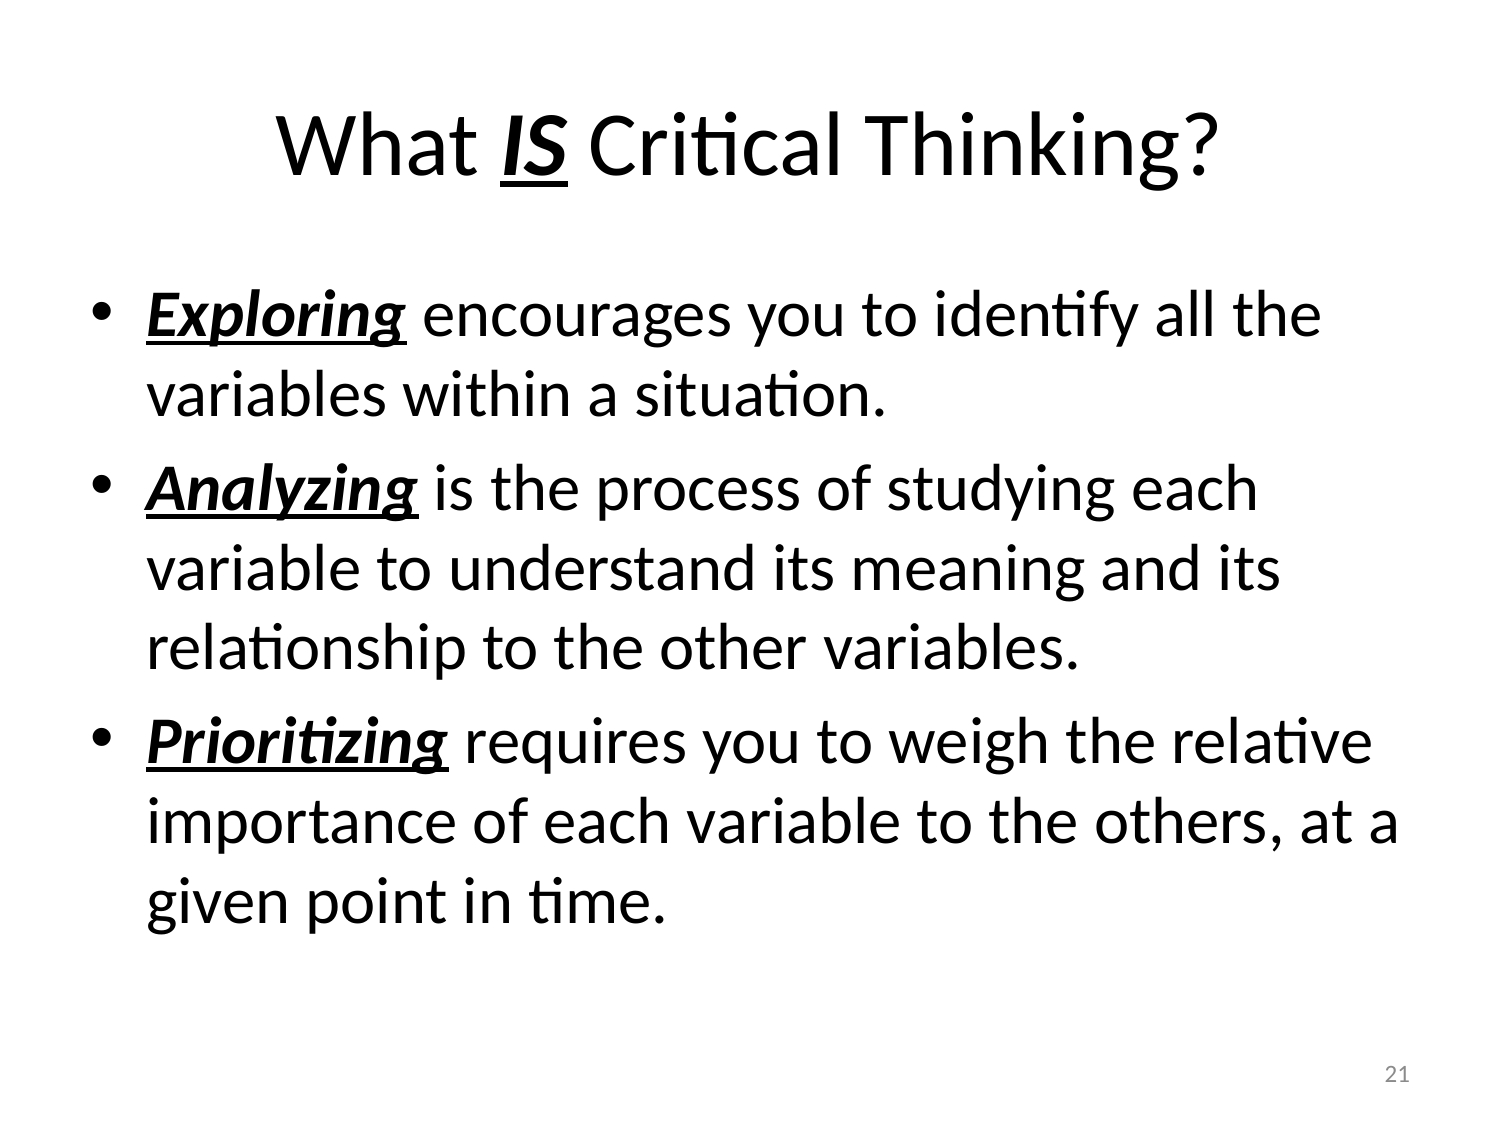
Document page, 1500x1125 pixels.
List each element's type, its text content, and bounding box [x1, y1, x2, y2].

list Exploring encourages you to identify all the variables within a situation. Analyzing is the process of studying each variable to understand its meaning and its relationship to the other variables. Prioritizing requires you to weigh the relative importance of each variable to the others, at a given point in time. [75, 262, 1425, 1005]
slide_number 21 [1074, 1042, 1425, 1103]
title What IS Critical Thinking? [75, 45, 1425, 233]
